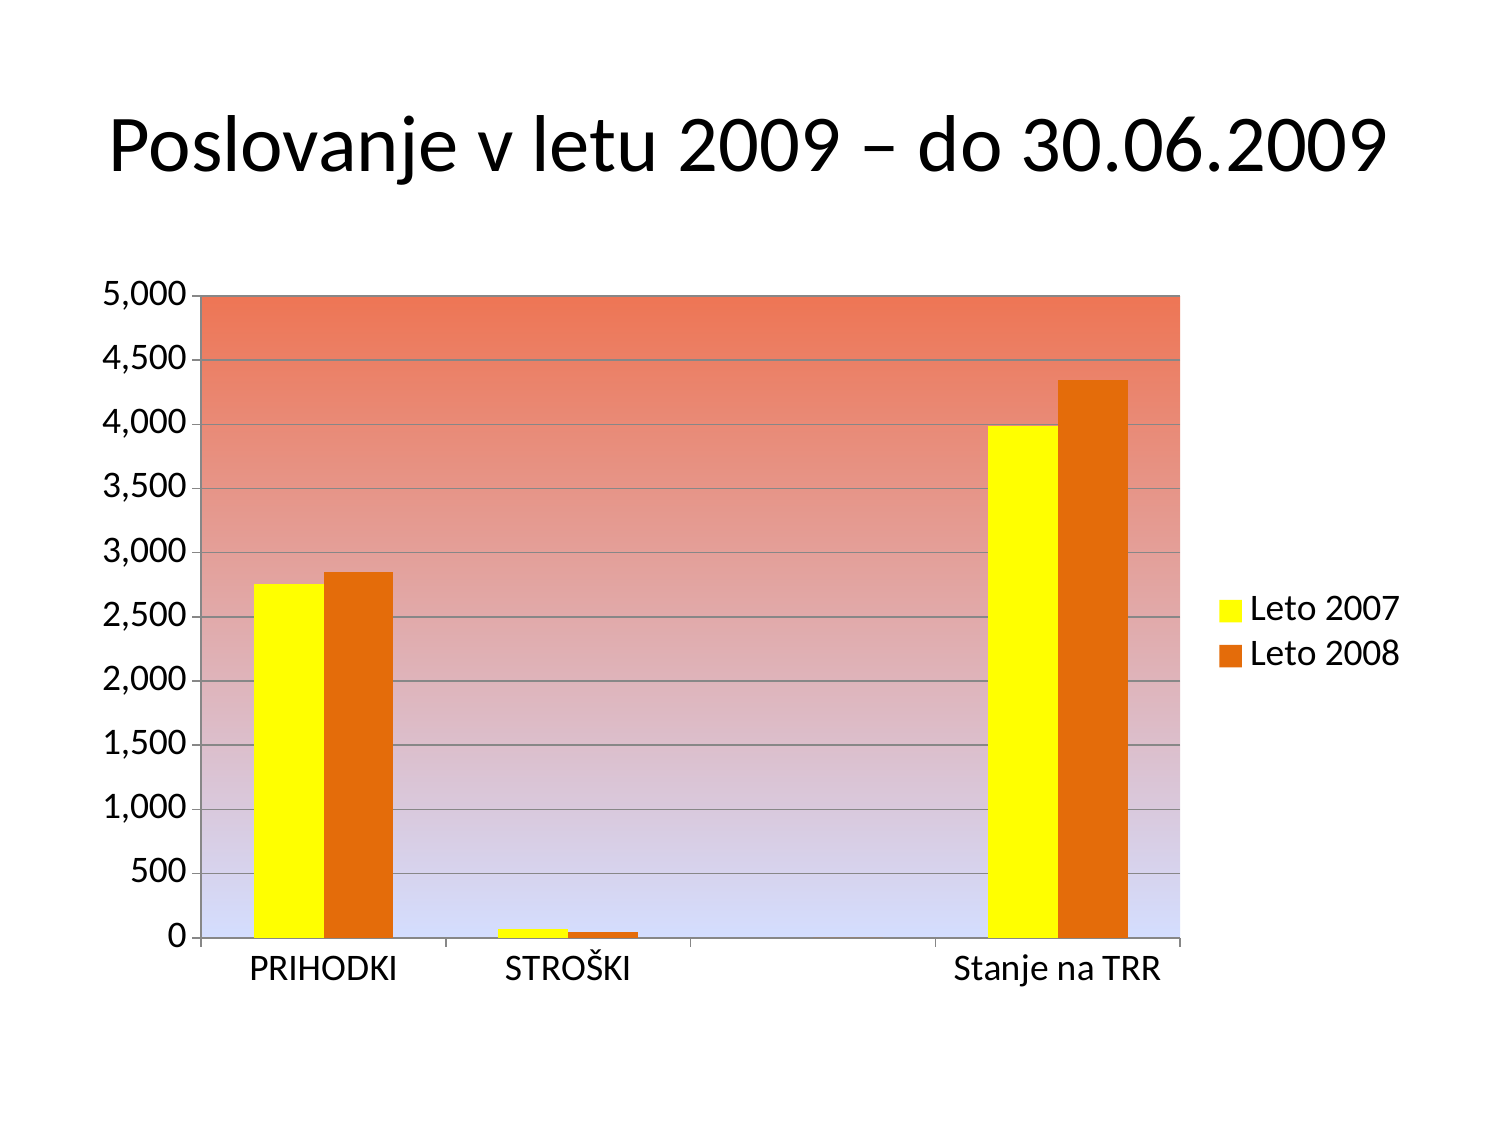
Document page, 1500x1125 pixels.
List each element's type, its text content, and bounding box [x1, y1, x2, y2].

title Poslovanje v letu 2009 – do 30.06.2009 [75, 45, 1425, 233]
chart [74, 262, 1426, 1006]
